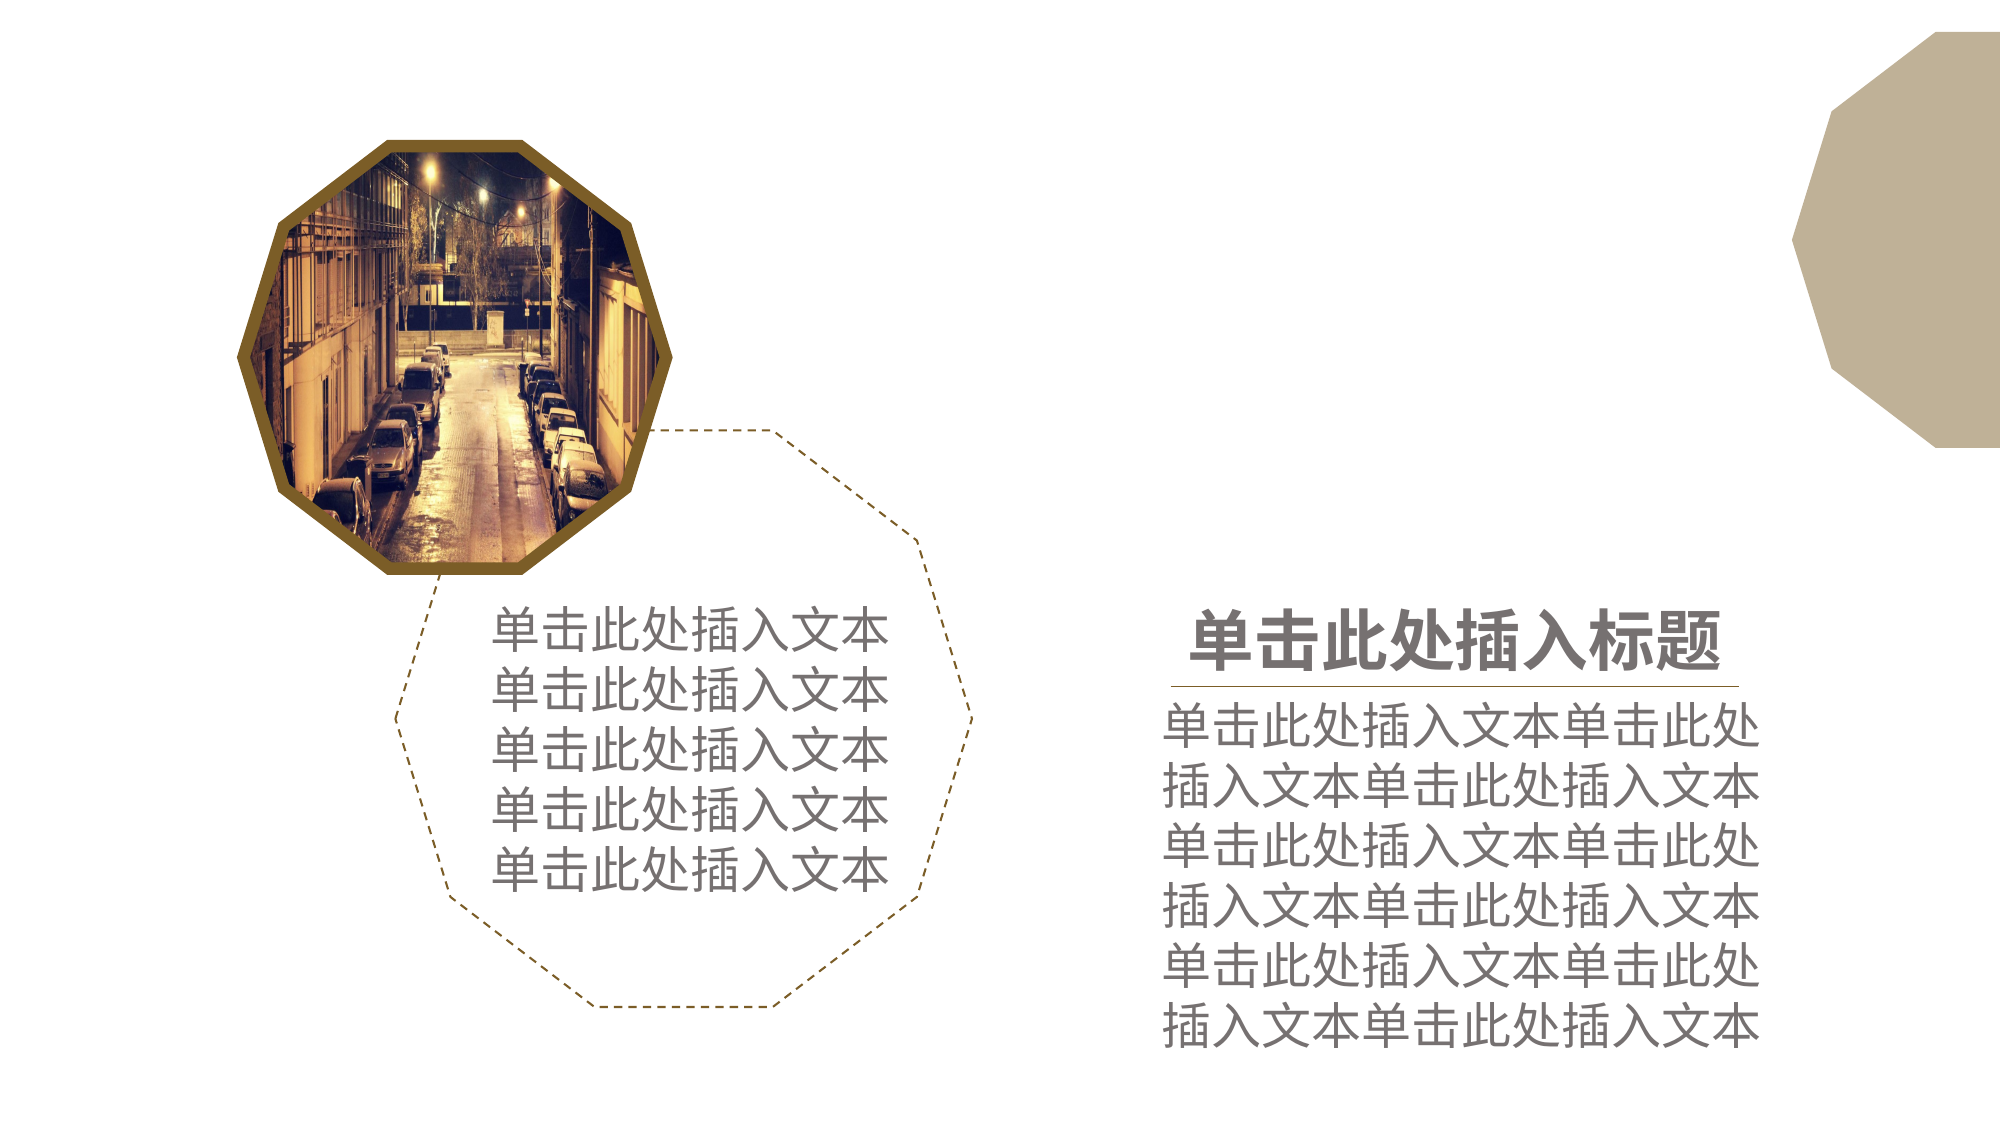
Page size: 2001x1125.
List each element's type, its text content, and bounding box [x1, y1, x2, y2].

text_box [242, 145, 668, 570]
text_box 单击此处插入文本单击此处插入文本单击此处插入文本 单击此处插入文本单击此处插入文本单击此处插入文本 单击此处插入文本单击此处插入文本单击此处插入文本 [1146, 686, 1817, 1122]
text_box 单击此处插入标题 [1173, 591, 1737, 686]
text_box [1790, 30, 2000, 449]
text_box 单击此处插入文本单击此处插入文本单击此处插入文本 单击此处插入文本单击此处插入文本 [475, 591, 921, 906]
text_box [394, 429, 974, 1009]
